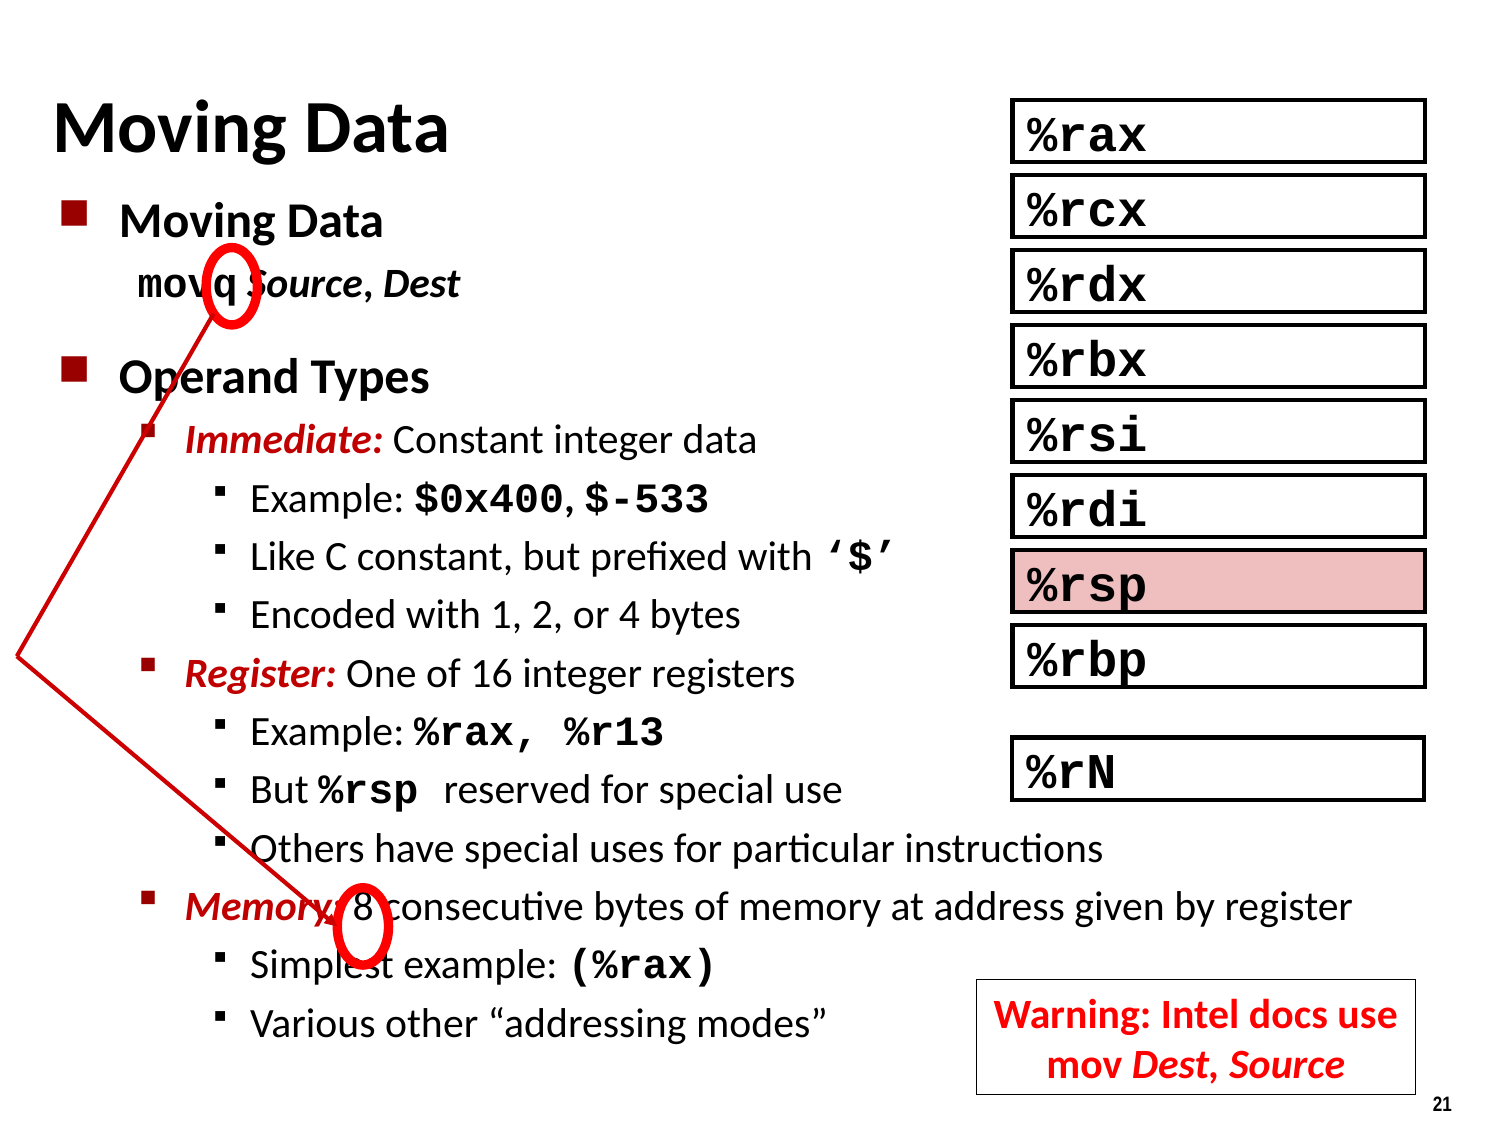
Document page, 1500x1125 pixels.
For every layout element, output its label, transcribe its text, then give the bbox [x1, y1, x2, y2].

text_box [16, 247, 389, 966]
text_box Warning: Intel docs use mov Dest, Source [976, 979, 1416, 1095]
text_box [1011, 99, 1426, 801]
list Moving Data movq Source, Dest Operand Types Immediate: Constant integer data Example: $0x400, $-533 Like C constant, but prefixed with ‘$’ Encoded with 1, 2, or 4 bytes Register: One of 16 integer registers Example: %rax, %r13 But %rsp reserved for special use Others have special uses for particular instructions Memory: 8 consecutive bytes of memory at address given by register Simplest example: (%rax) Various other “addressing modes” [47, 180, 1426, 1038]
title Moving Data [37, 74, 947, 170]
